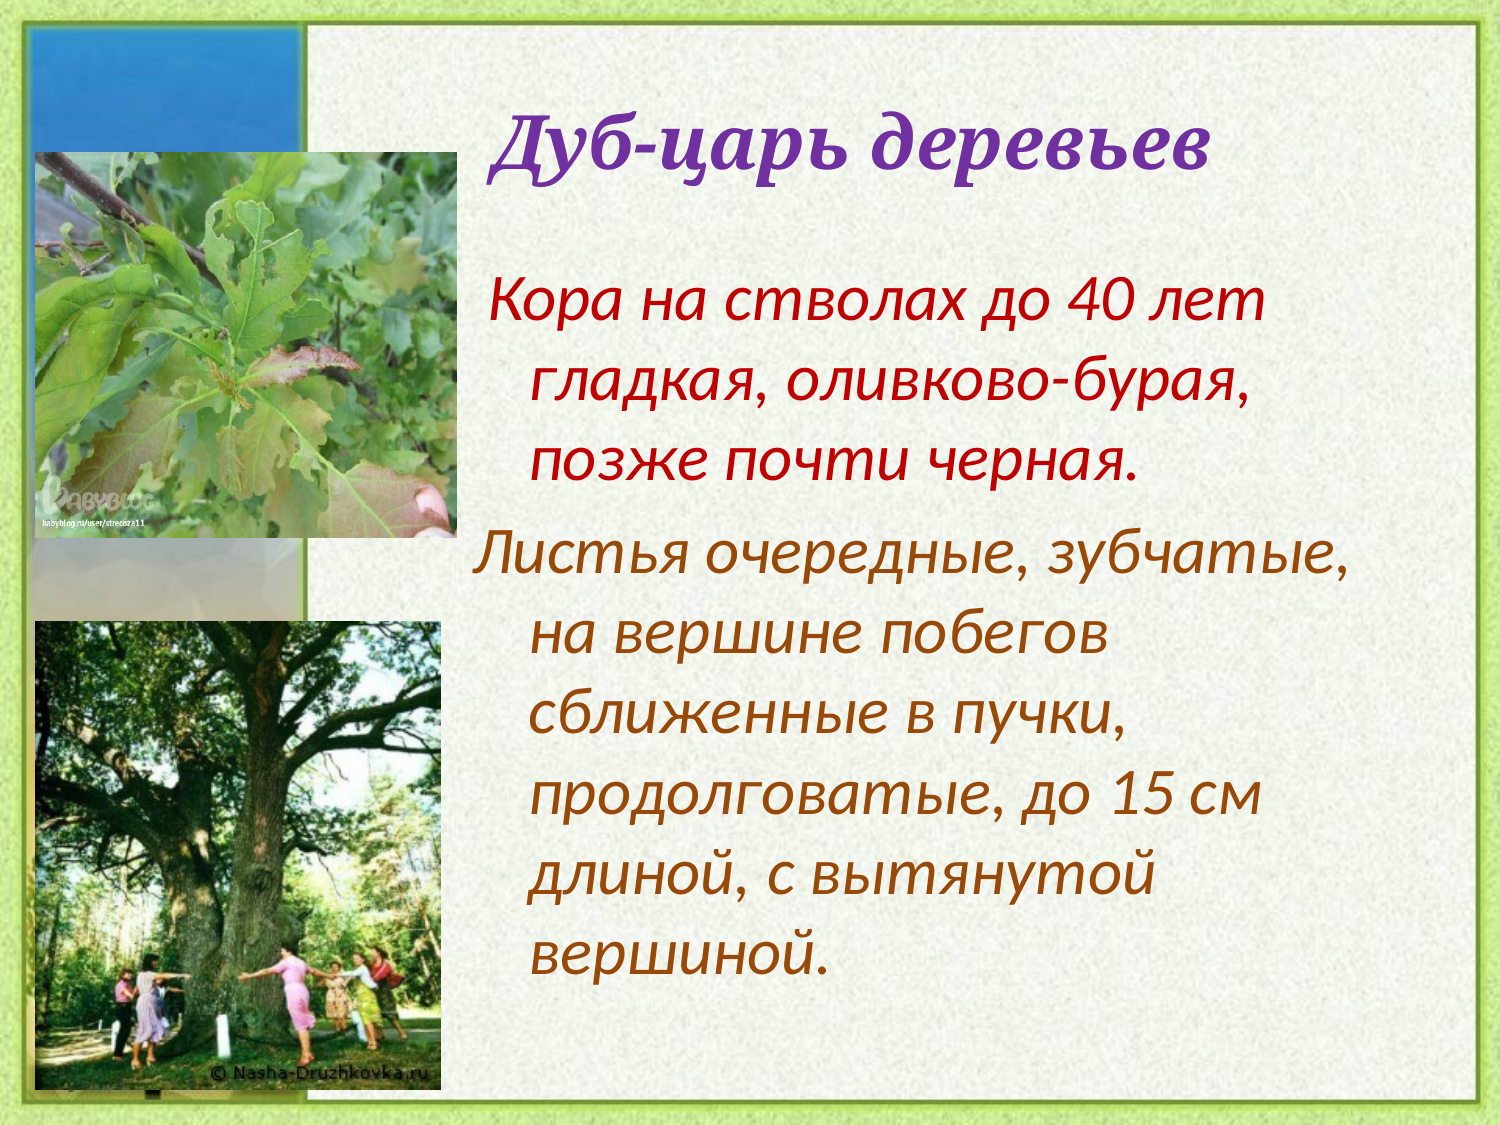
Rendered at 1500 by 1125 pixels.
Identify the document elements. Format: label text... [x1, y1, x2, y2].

picture [0, 0, 1500, 1125]
list Кора на стволах до 40 лет гладкая, оливково-бурая, позже почти черная. Листья очередные, зубчатые, на вершине побегов сближенные в пучки, продолговатые, до 15 см длиной, с вытянутой вершиной. [457, 246, 1425, 1005]
title Дуб-царь деревьев [281, 46, 1425, 233]
